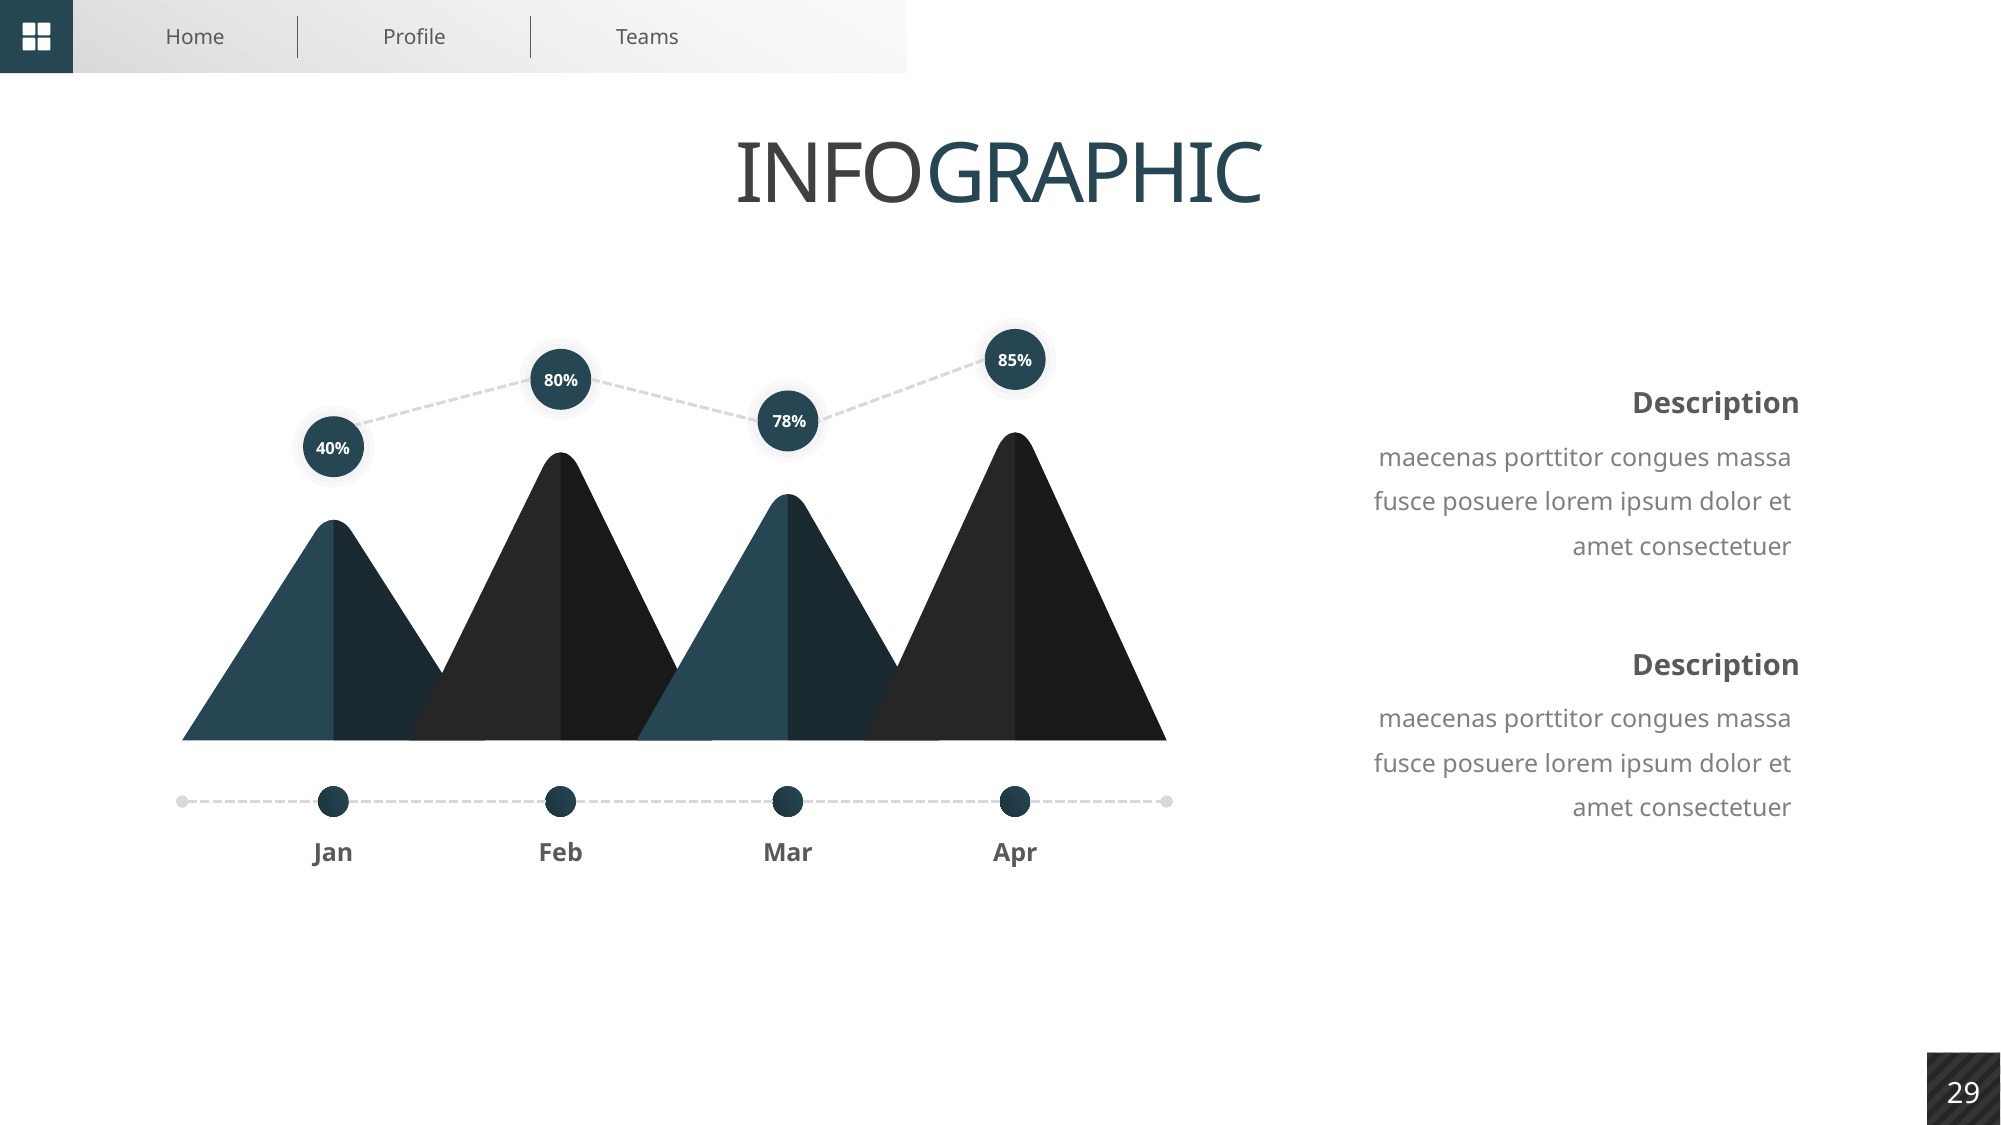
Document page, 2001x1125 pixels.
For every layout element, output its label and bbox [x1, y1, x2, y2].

text_box [0, 0, 2001, 1125]
text_box [182, 318, 1167, 870]
